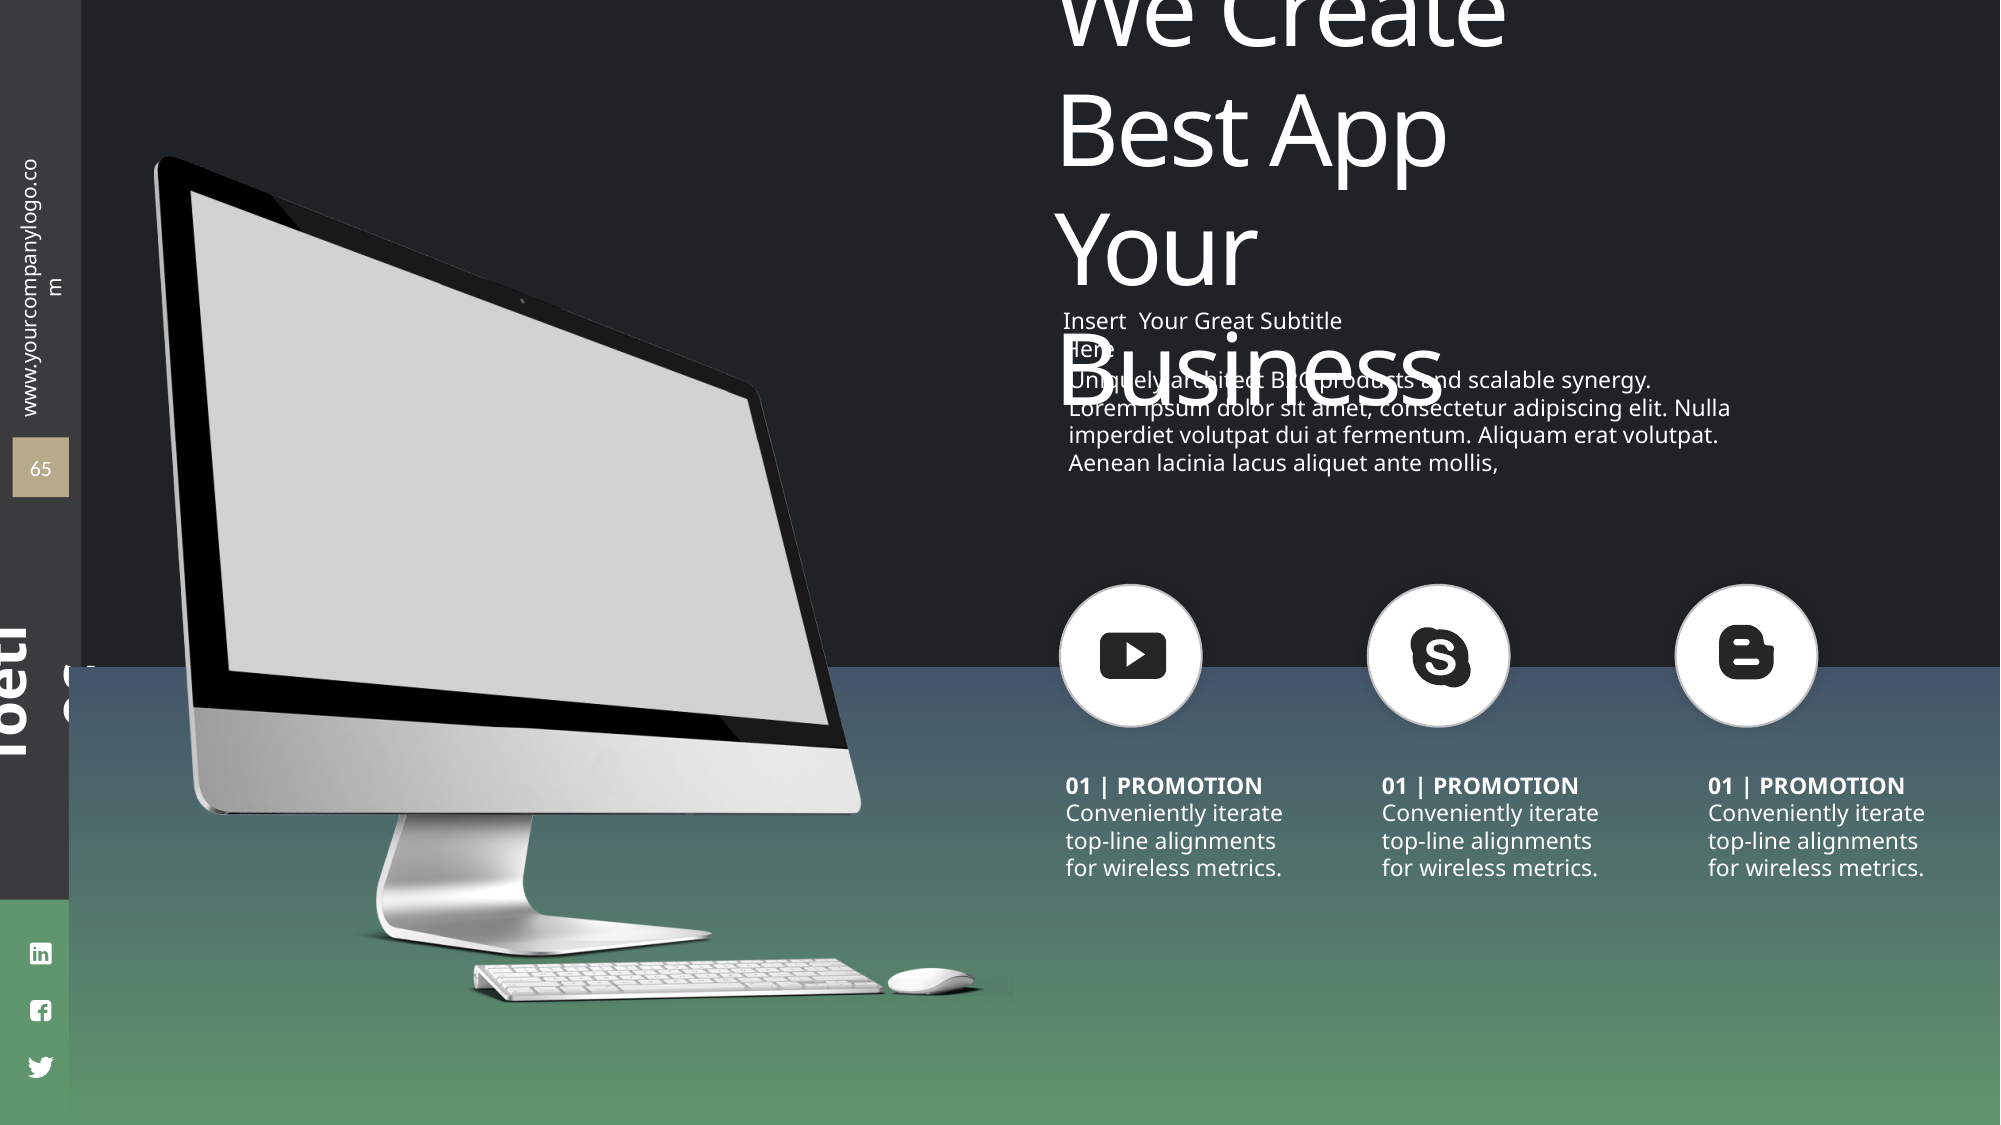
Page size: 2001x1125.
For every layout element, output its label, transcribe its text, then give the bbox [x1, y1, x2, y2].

slide_number 65 [12, 437, 69, 498]
text_box 01 | PROMOTION Conveniently iterate top-line alignments for wireless metrics. [1693, 764, 1952, 889]
text_box [68, 667, 2000, 1125]
text_box Insert Your Great Subtitle Here [1048, 299, 1402, 370]
text_box We Create Best App Your Business [1039, 67, 1568, 304]
text_box [1719, 624, 1774, 680]
text_box [1059, 584, 1203, 728]
text_box [1675, 584, 1818, 728]
text_box [1410, 627, 1471, 688]
text_box 01 | PROMOTION Conveniently iterate top-line alignments for wireless metrics. [1367, 764, 1625, 889]
text_box Uniquely architect B2C products and scalable synergy. Lorem ipsum dolor sit amet, consectetur adipiscing elit. Nulla imperdiet volutpat dui at fermentum. Aliquam erat volutpat. Aenean lacinia lacus aliquet ante mollis, [1053, 358, 1818, 484]
text_box [1367, 584, 1511, 728]
picture [154, 156, 1014, 1013]
text_box [1100, 632, 1167, 679]
text_box 01 | PROMOTION Conveniently iterate top-line alignments for wireless metrics. [1050, 764, 1309, 889]
